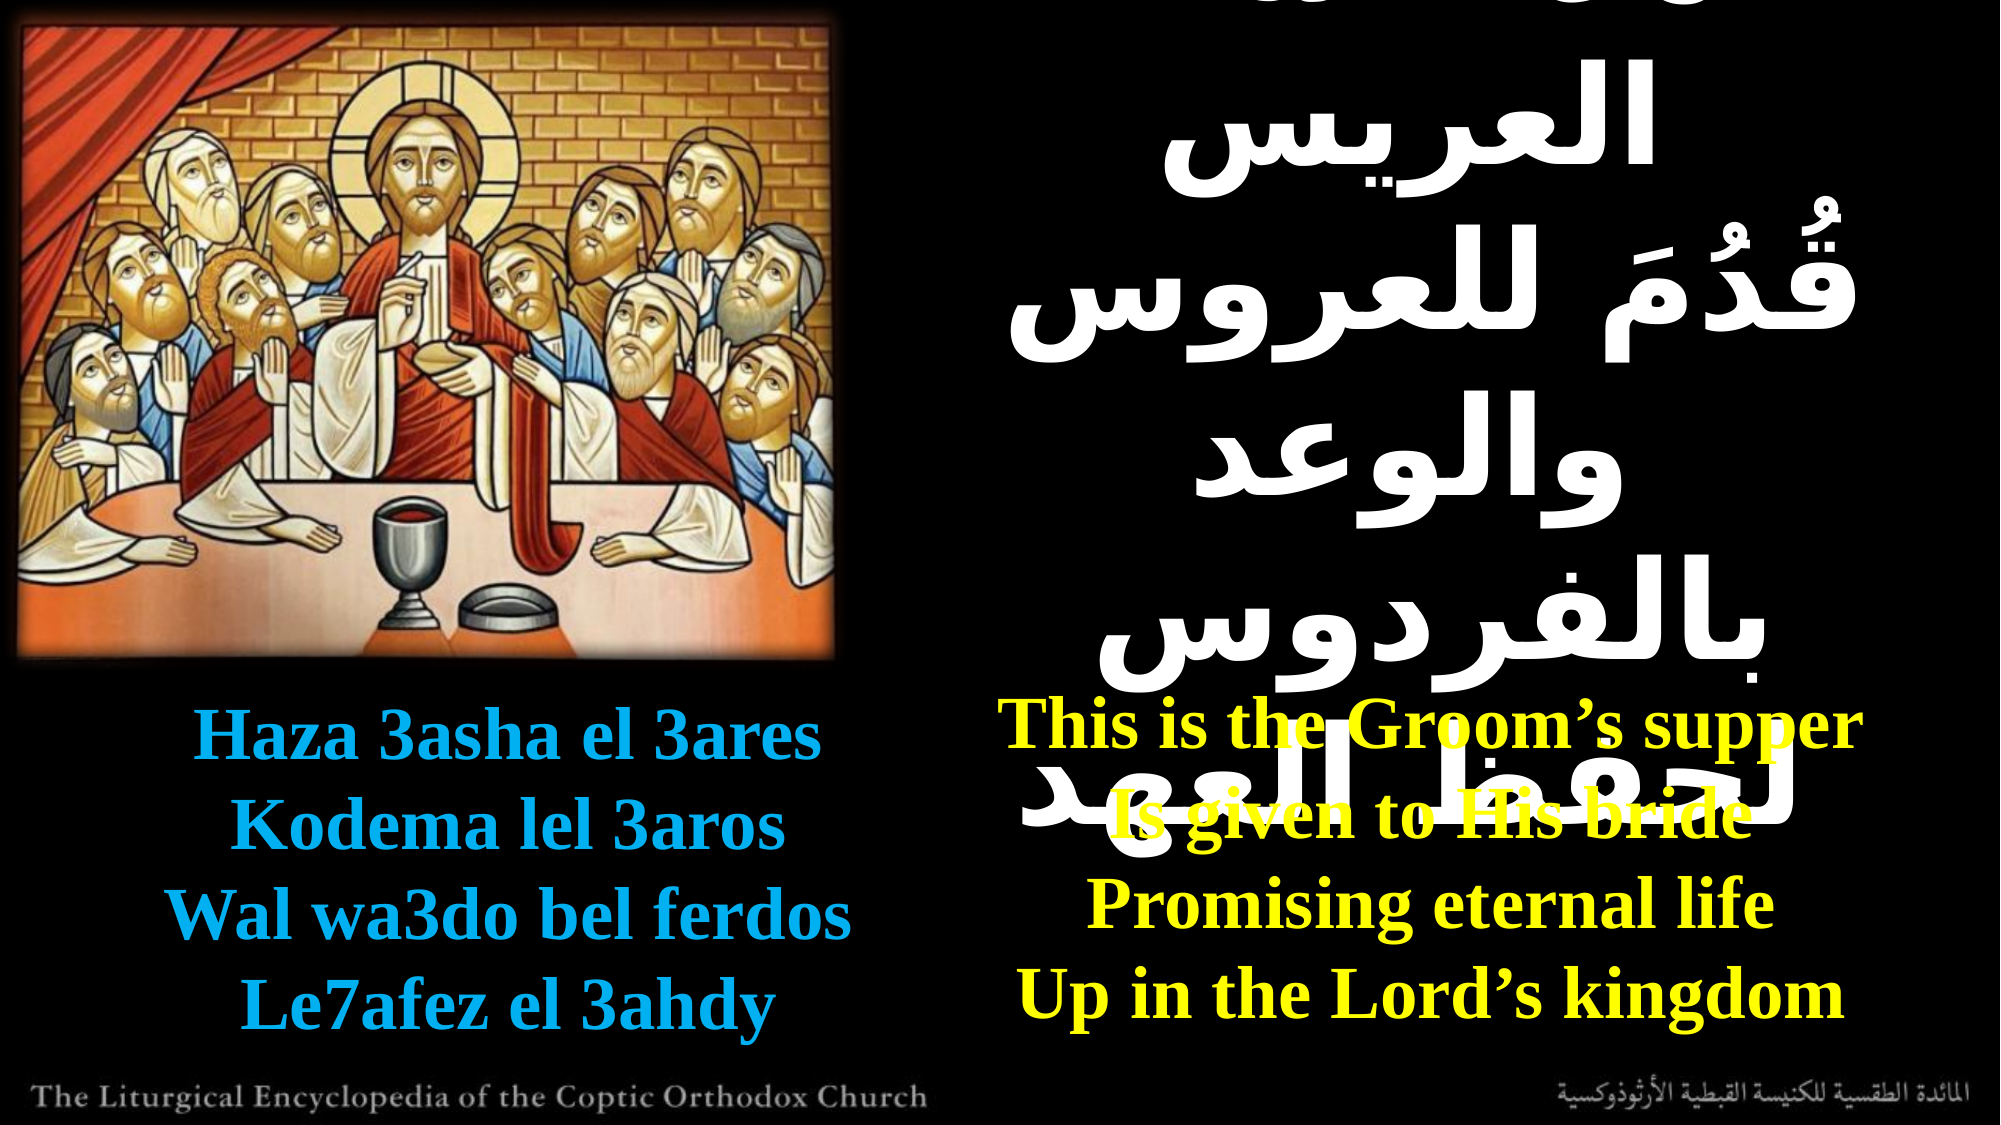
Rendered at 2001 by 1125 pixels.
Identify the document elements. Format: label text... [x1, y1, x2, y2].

picture [0, 0, 2000, 1125]
text_box هذا عشاء العريس قُدُمَ للعروس والوعد بالفردوس لحفظ العهد [874, 0, 1948, 677]
text_box Haza 3asha el 3ares Kodema lel 3aros Wal wa3do bel ferdos Le7afez el 3ahdy [17, 677, 1000, 1039]
text_box This is the Groom’s supper Is given to His bride Promising eternal life Up in the Lord’s kingdom [894, 666, 1968, 1069]
